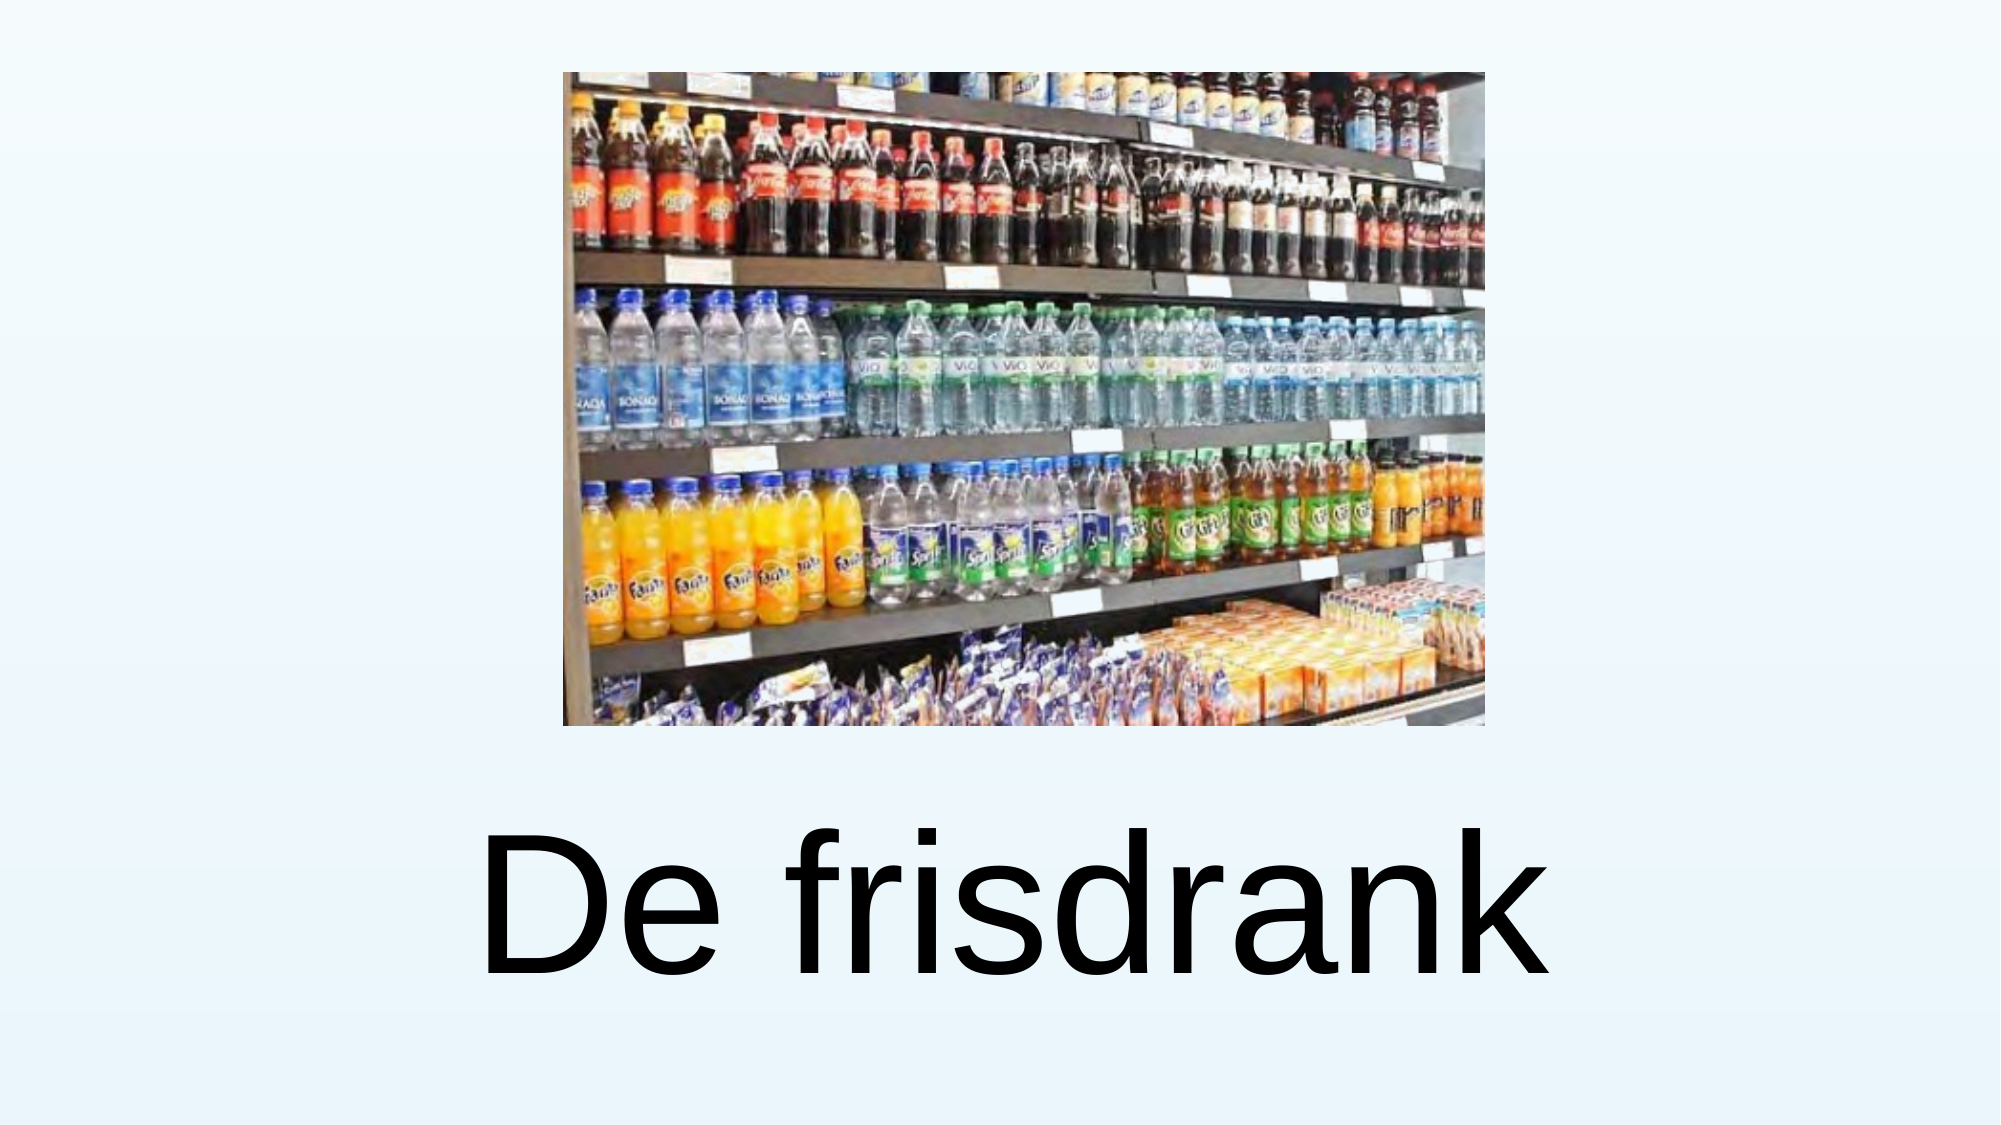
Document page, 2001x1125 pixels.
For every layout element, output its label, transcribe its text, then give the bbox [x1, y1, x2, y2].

picture [563, 71, 1486, 727]
text_box De frisdrank [457, 765, 1566, 1021]
